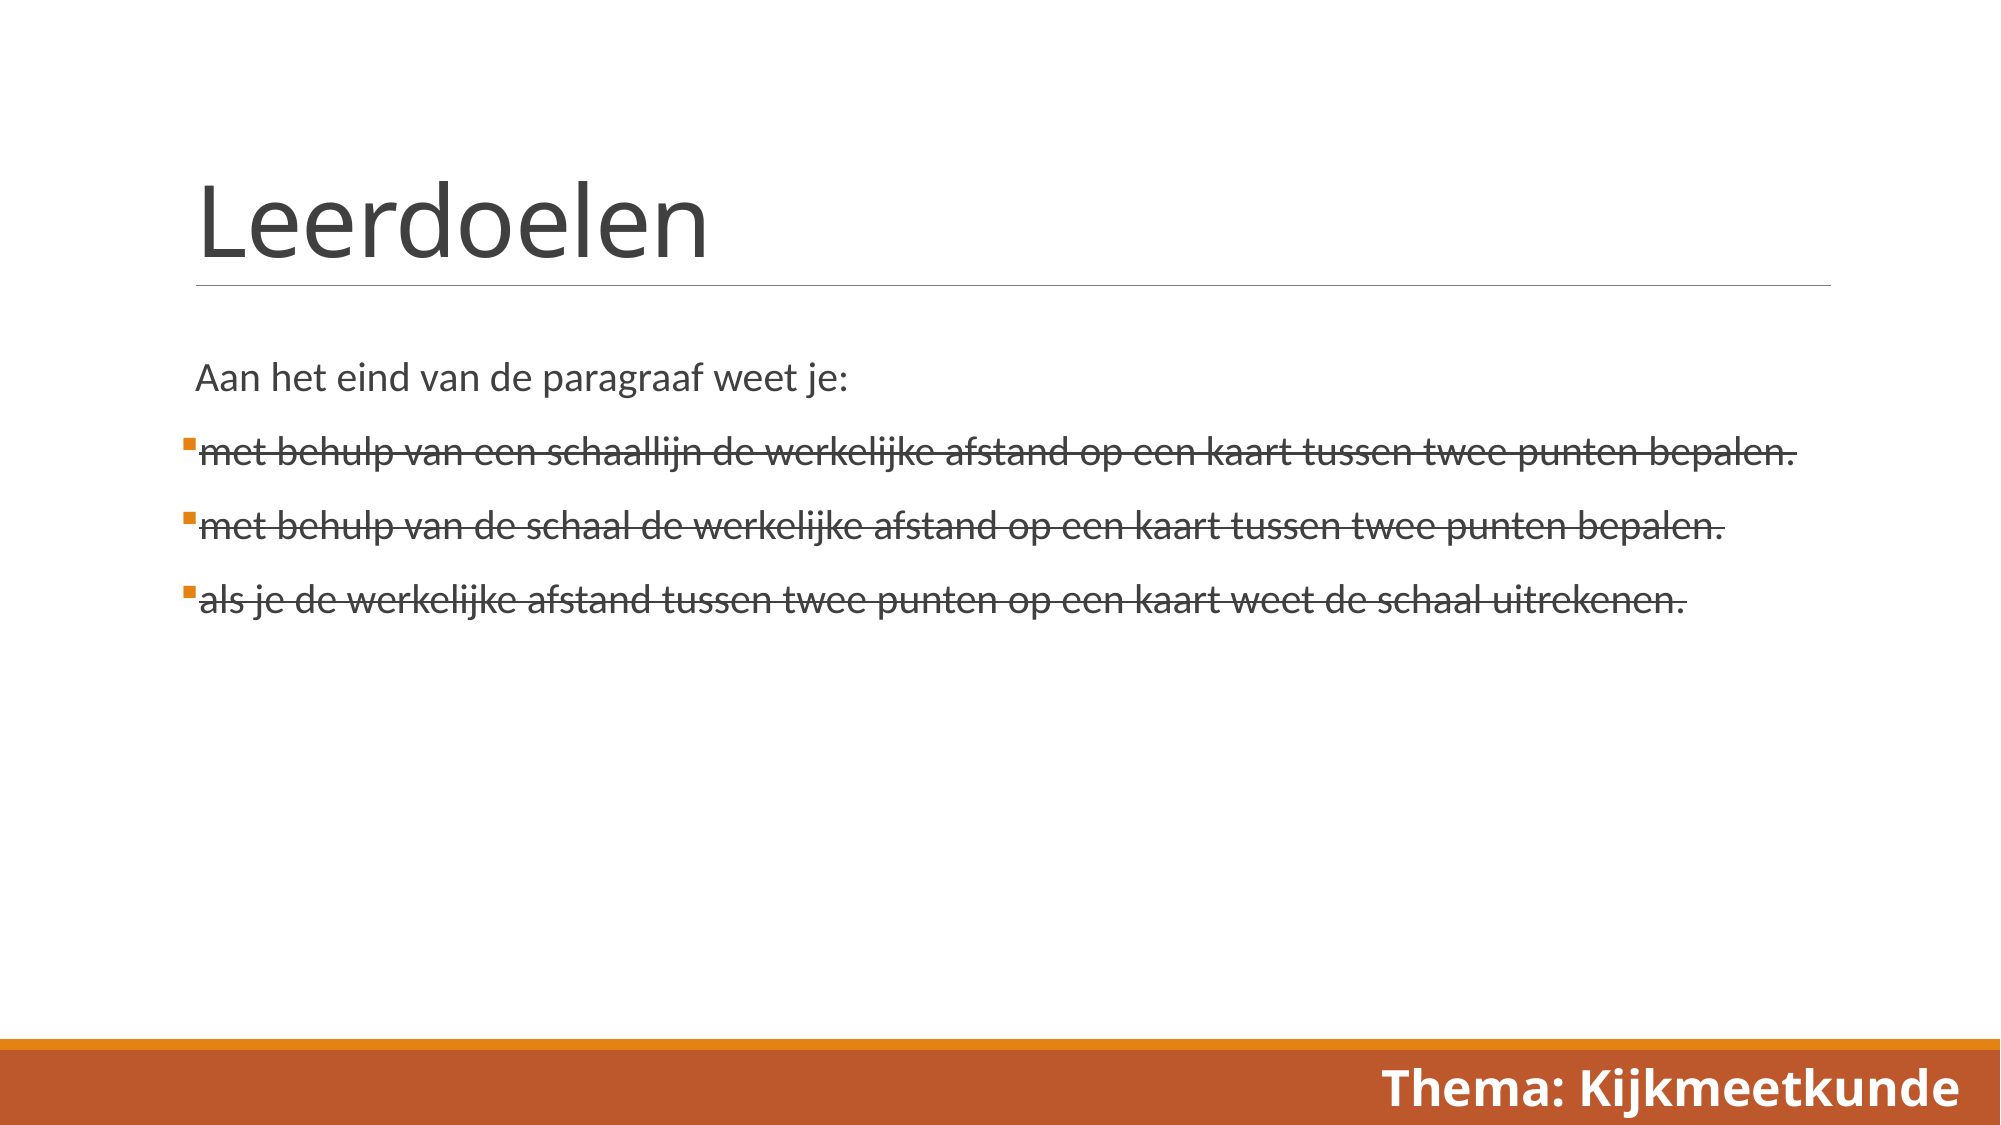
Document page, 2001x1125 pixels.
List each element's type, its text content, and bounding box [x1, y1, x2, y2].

list Aan het eind van de paragraaf weet je: met behulp van een schaallijn de werkelijke afstand op een kaart tussen twee punten bepalen. met behulp van de schaal de werkelijke afstand op een kaart tussen twee punten bepalen. als je de werkelijke afstand tussen twee punten op een kaart weet de schaal uitrekenen. [180, 302, 1830, 963]
text_box Thema: Kijkmeetkunde [1356, 1049, 1986, 1124]
title Leerdoelen [180, 47, 1830, 285]
